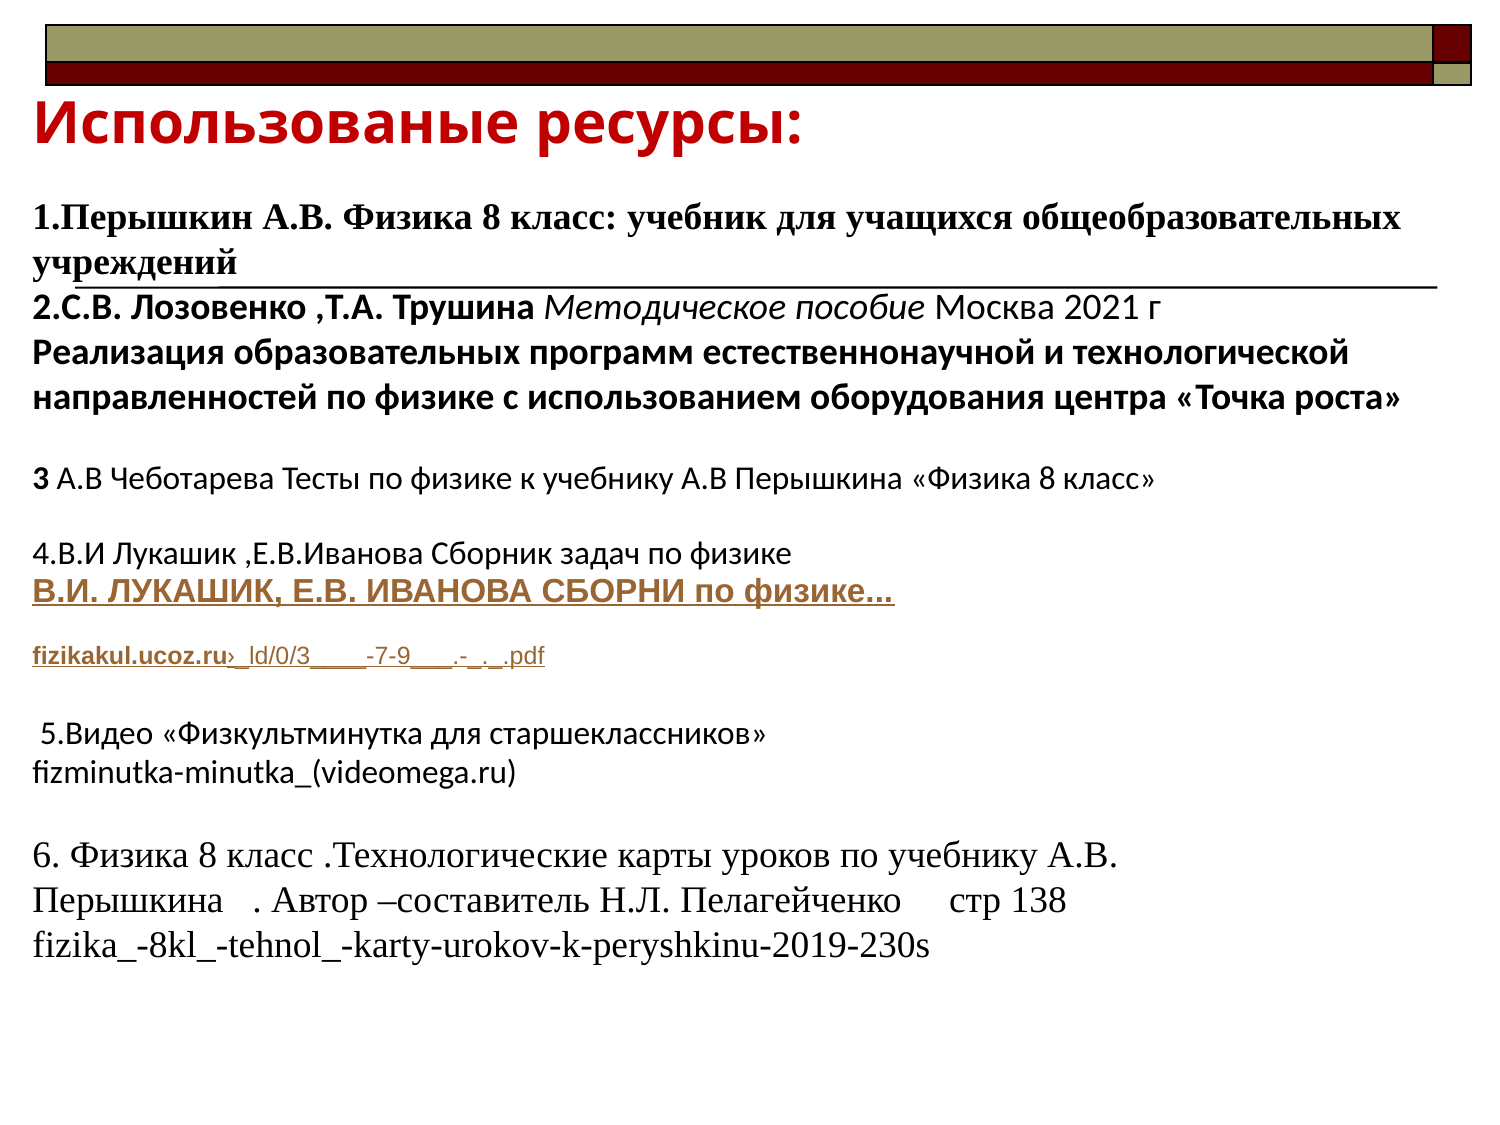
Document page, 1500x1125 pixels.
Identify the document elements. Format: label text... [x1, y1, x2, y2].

text_box 6. Физика 8 класс .Технологические карты уроков по учебнику А.В. Перышкина . Автор –составитель Н.Л. Пелагейченко стр 138 fizika_-8kl_-tehnol_-karty-urokov-k-peryshkinu-2019-230s [17, 822, 1187, 972]
text_box Использованые ресурсы: [17, 78, 1329, 163]
text_box 1.Перышкин А.В. Физика 8 класс: учебник для учащихся общеобразовательных учреждений 2.С.В. Лозовенко ,Т.А. Трушина Методическое пособие Москва 2021 г Реализация образовательных программ естественнонаучной и технологической направленностей по физике с использованием оборудования центра «Точка роста» 3 А.В Чеботарева Тесты по физике к учебнику А.В Перышкина «Физика 8 класс» 4.В.И Лукашик ,Е.В.Иванова Сборник задач по физике В.И. ЛУКАШИК, Е.В. ИВАНОВА СБОРНИ по физике... fizikakul.ucoz.ru›_ld/0/3____-7-9___.-_._.pdf 5.Видео «Физкультминутка для старшеклассников» fizminutka-minutka_(videomega.ru) [17, 184, 1495, 798]
